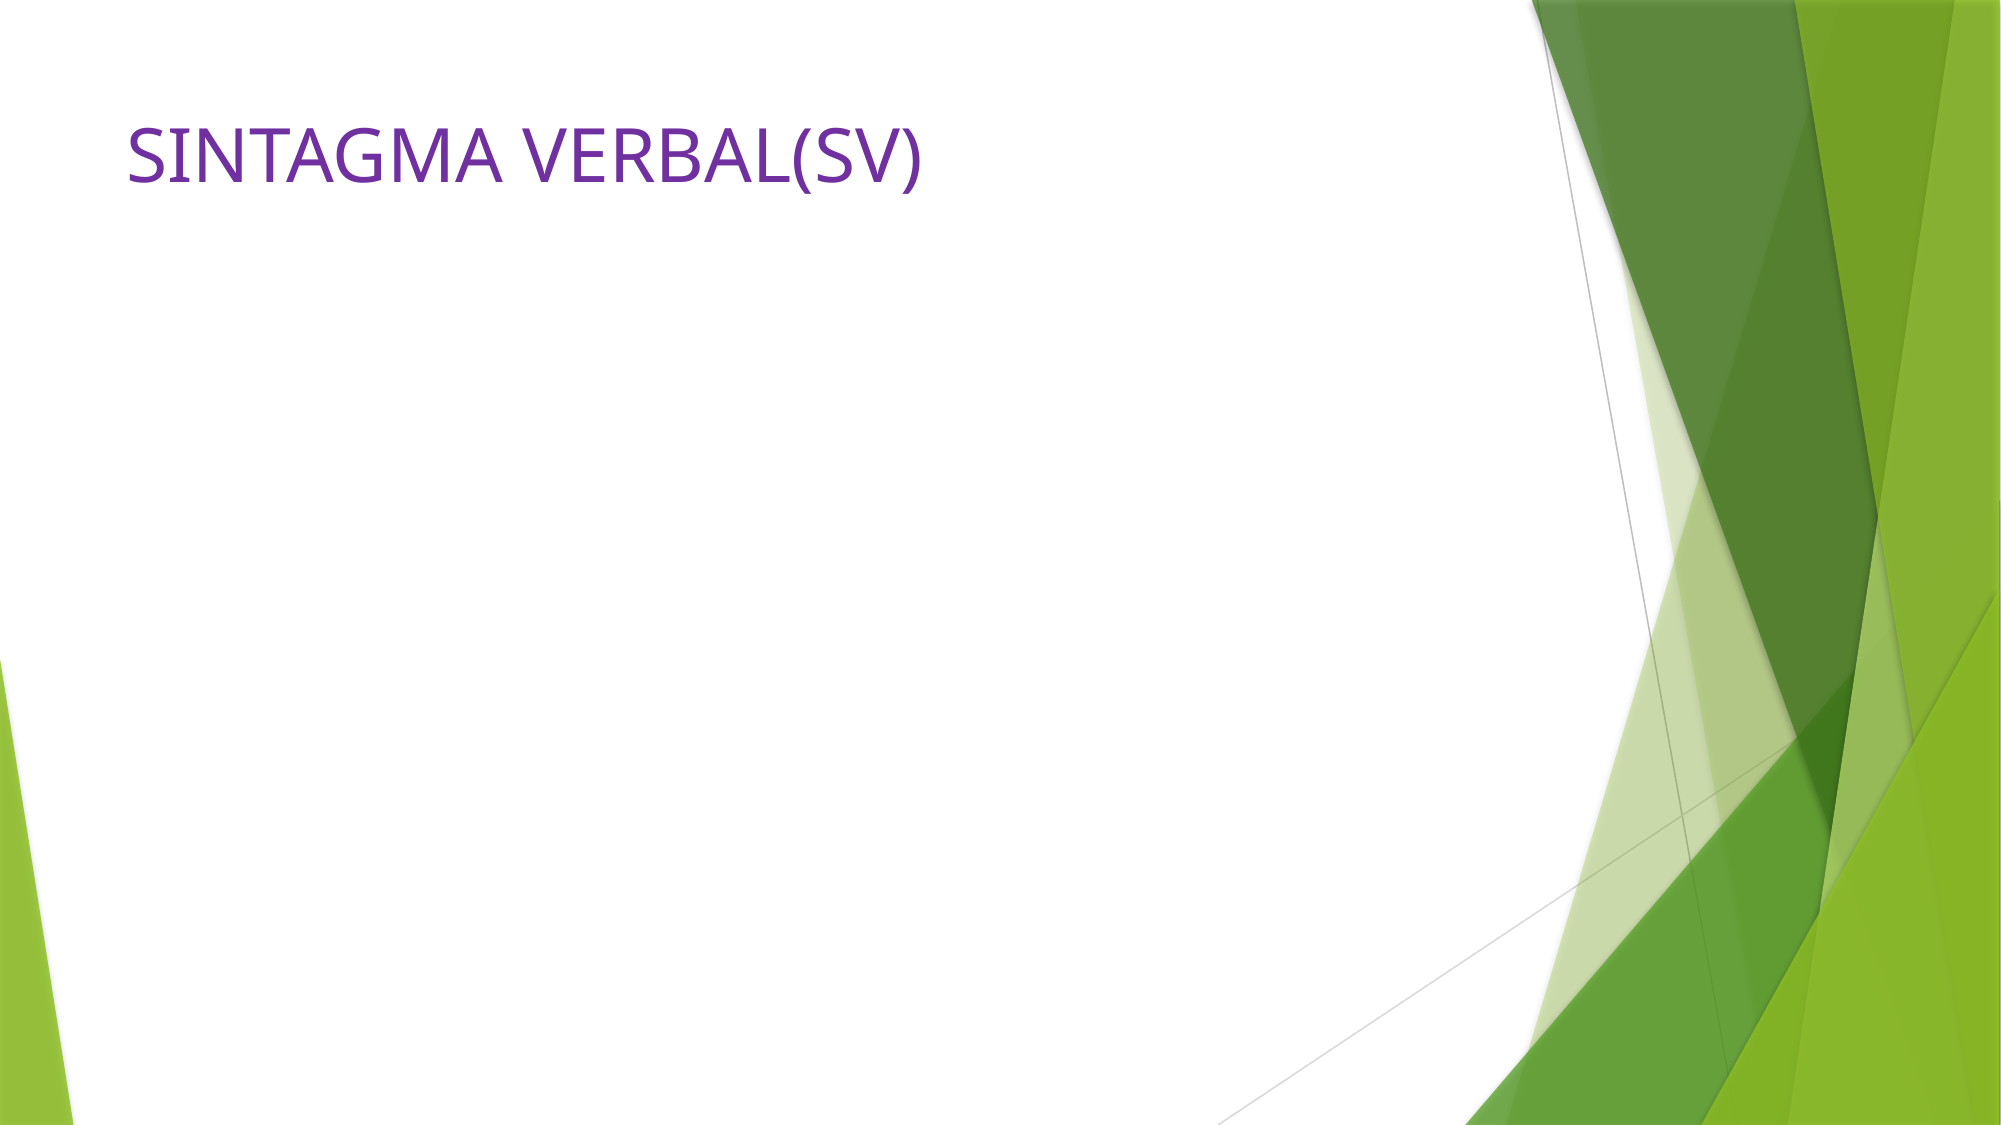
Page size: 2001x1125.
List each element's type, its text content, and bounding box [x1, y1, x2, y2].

title SINTAGMA VERBAL(SV) [111, 99, 1522, 317]
